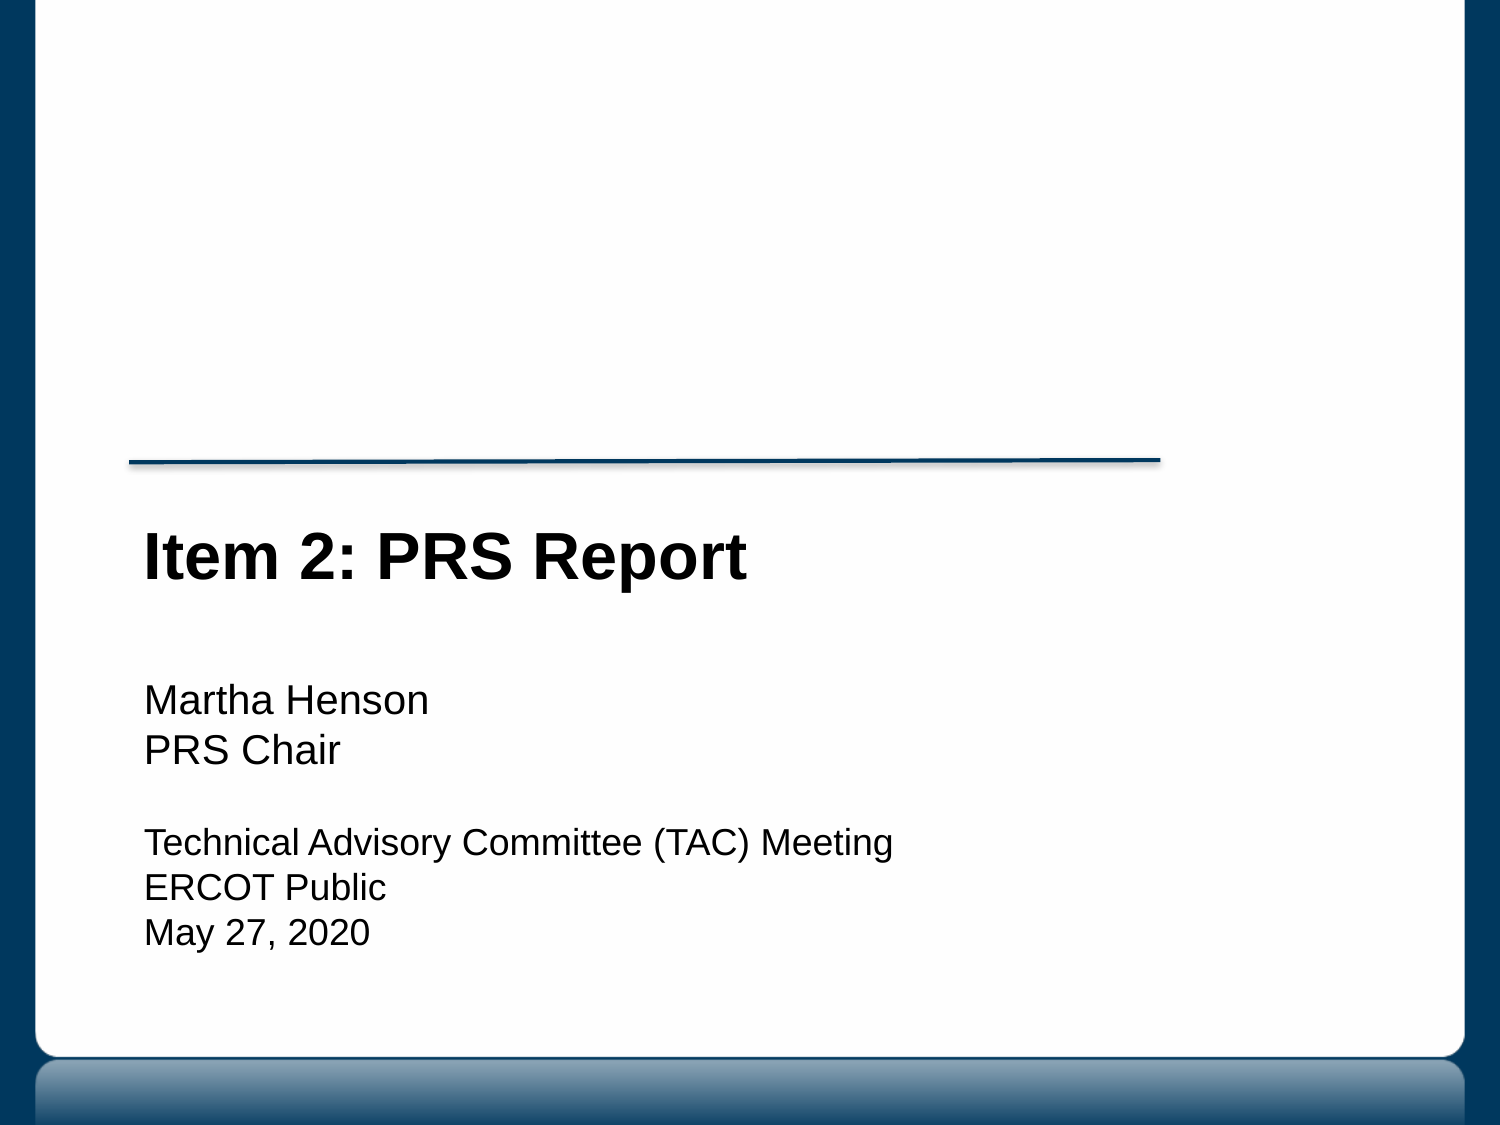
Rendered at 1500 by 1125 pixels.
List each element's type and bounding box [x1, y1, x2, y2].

text_box [128, 459, 1367, 931]
picture [35, 0, 1465, 1125]
